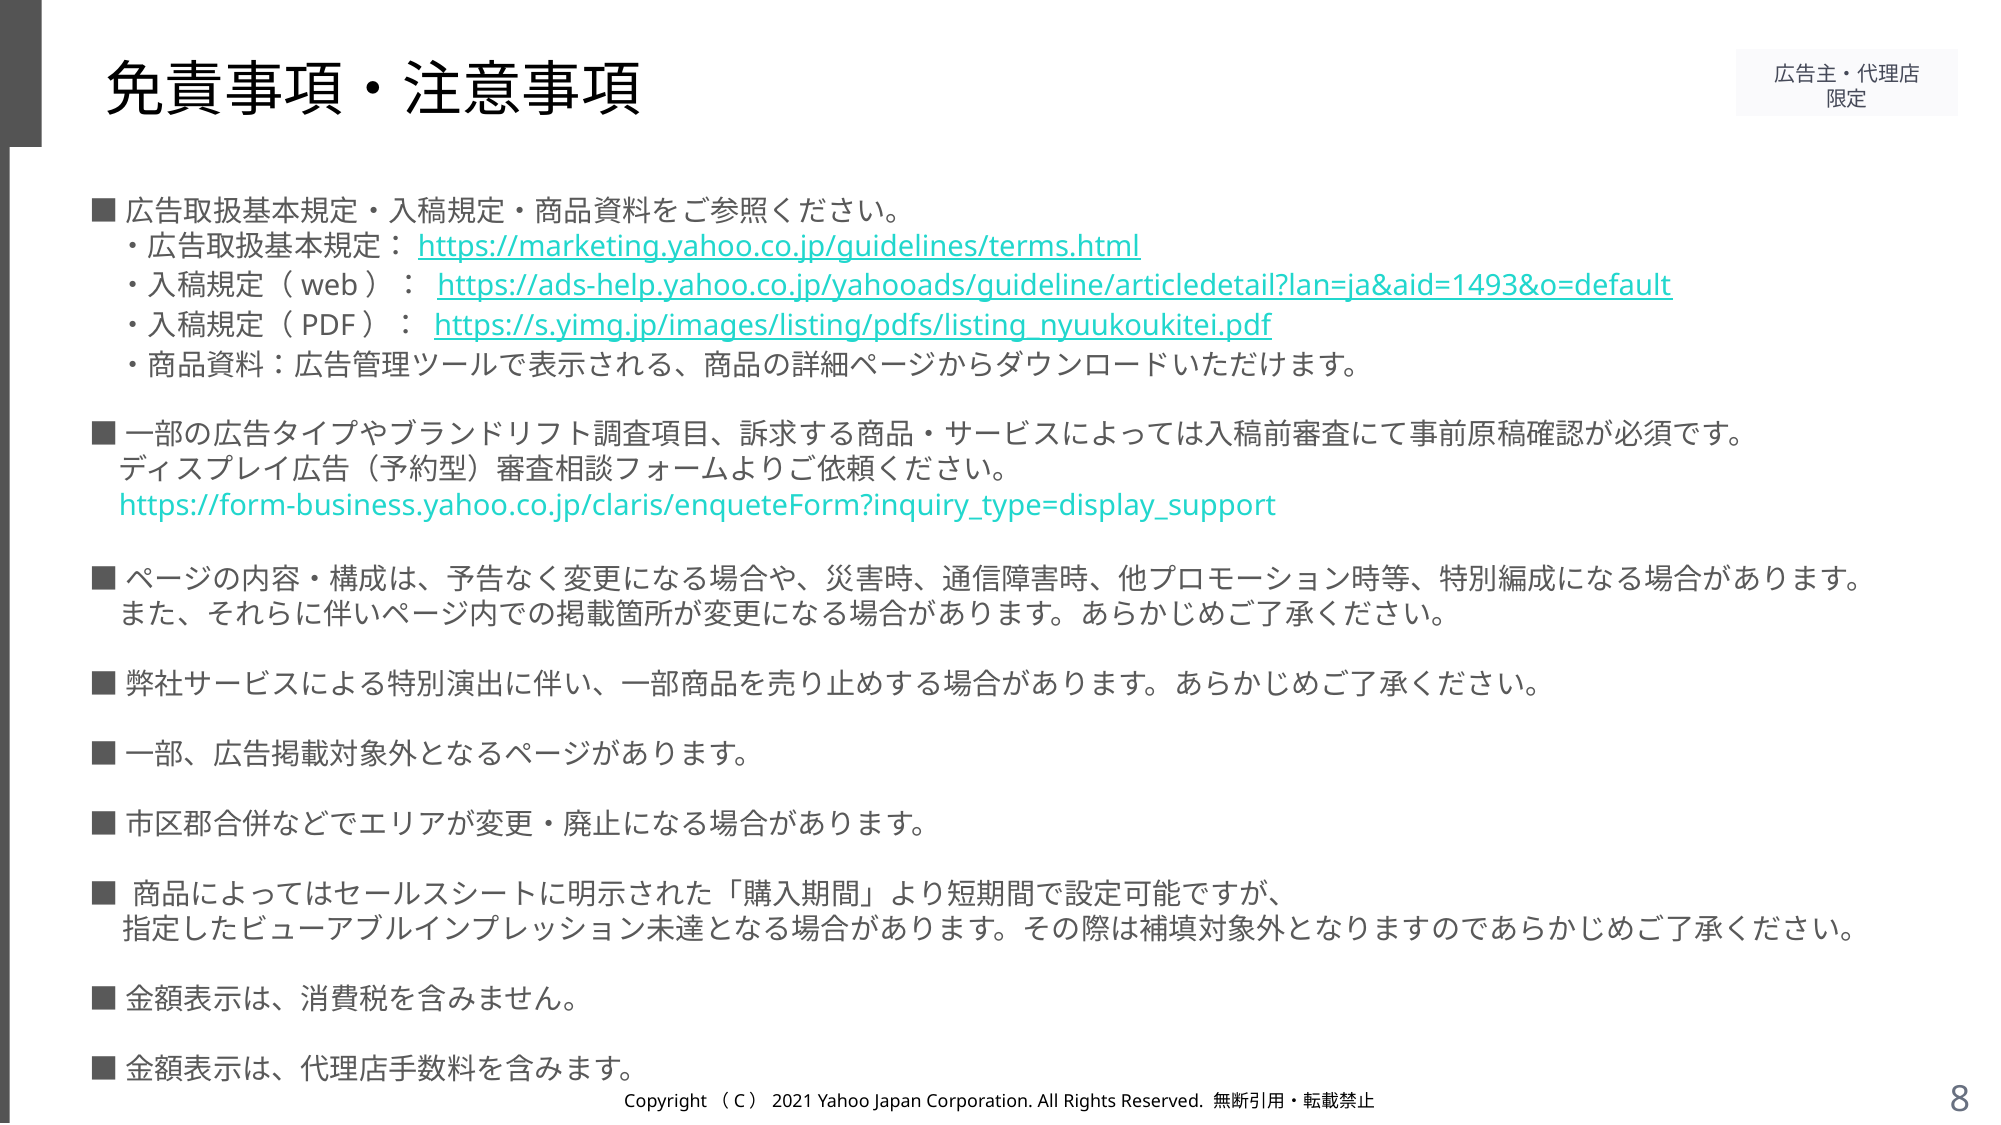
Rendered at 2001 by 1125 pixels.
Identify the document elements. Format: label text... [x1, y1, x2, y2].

title 免責事項・注意事項 [90, 42, 1705, 130]
footer Copyright（C）2021 Yahoo Japan Corporation. All Rights Reserved. 無断引用・転載禁止 [563, 1093, 1437, 1125]
text_box ■広告取扱基本規定・入稿規定・商品資料をご参照ください。 ・広告取扱基本規定：https://marketing.yahoo.co.jp/guidelines/terms.html ・入稿規定（web）： https://ads-help.yahoo.co.jp/yahooads/guideline/articledetail?lan=ja&aid=1493&o=default ・入稿規定（PDF）： https://s.yimg.jp/images/listing/pdfs/listing_nyuukoukitei.pdf ・商品資料：広告管理ツールで表示される、商品の詳細ページからダウンロードいただけます。 ■一部の広告タイプやブランドリフト調査項目、訴求する商品・サービスによっては入稿前審査にて事前原稿確認が必須です。 ディスプレイ広告（予約型）審査相談フォームよりご依頼ください。 https://form-business.yahoo.co.jp/claris/enqueteForm?inquiry_type=display_support ■ページの内容・構成は、予告なく変更になる場合や、災害時、通信障害時、他プロモーション時等、特別編成になる場合があります。 また、それらに伴いページ内での掲載箇所が変更になる場合があります。あらかじめご了承ください。 ■弊社サービスによる特別演出に伴い、一部商品を売り止めする場合があります。あらかじめご了承ください。 ■一部、広告掲載対象外となるページがあります。 ■市区郡合併などでエリアが変更・廃止になる場合があります。 ■ 商品によってはセールスシートに明示された「購入期間」より短期間で設定可能ですが、 指定したビューアブルインプレッション未達となる場合があります。その際は補填対象外となりますのであらかじめご了承ください。 ■金額表示は、消費税を含みません。 ■金額表示は、代理店手数料を含みます。 [74, 184, 1945, 1093]
